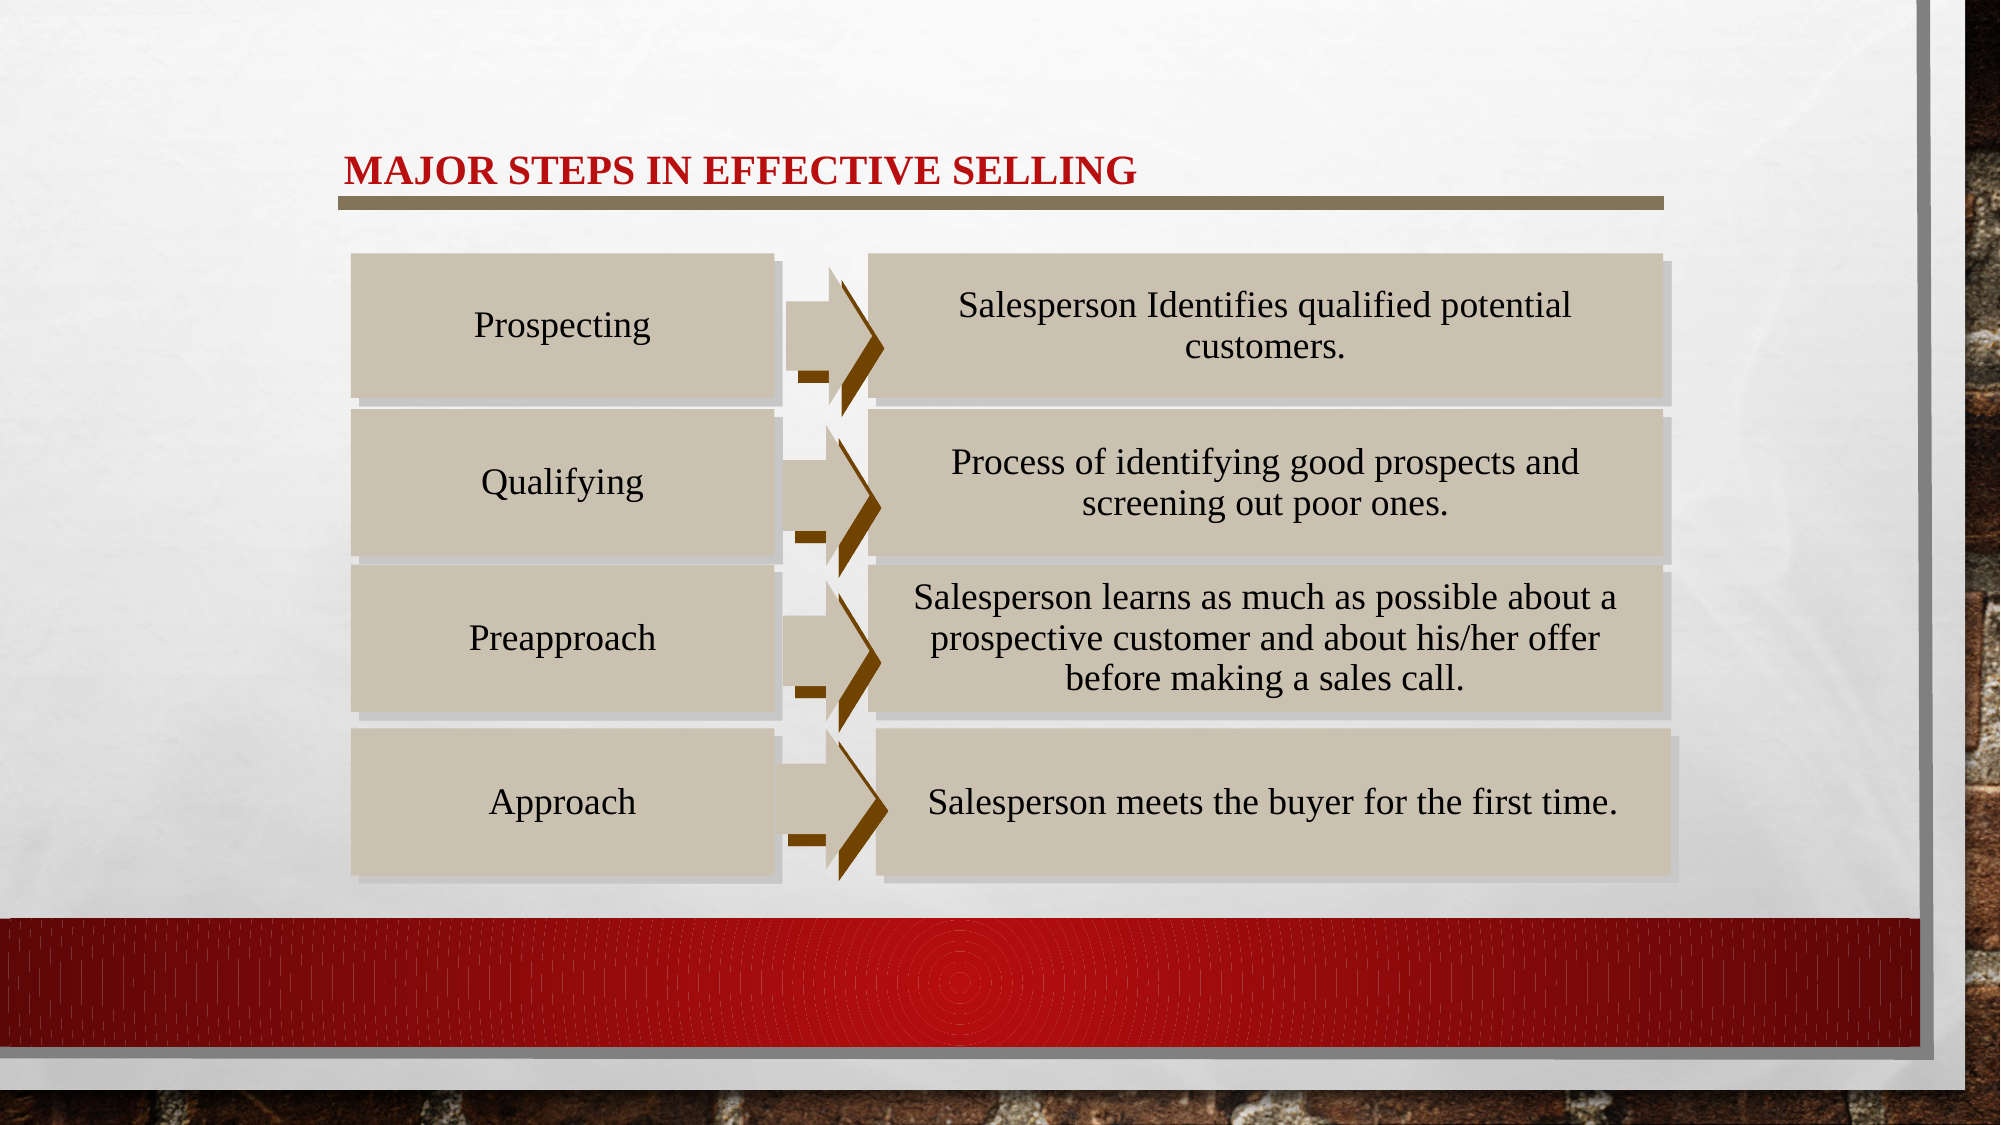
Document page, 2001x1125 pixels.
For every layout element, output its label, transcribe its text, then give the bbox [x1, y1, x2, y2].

text_box Salesperson learns as much as possible about a prospective customer and about his/her offer before making a sales call. [868, 564, 1664, 712]
title Major Steps in Effective Selling [297, 0, 1686, 224]
picture [0, 0, 2000, 1125]
text_box Process of identifying good prospects and screening out poor ones. [868, 409, 1664, 557]
text_box [249, 231, 1750, 398]
text_box Prospecting [350, 253, 775, 398]
text_box Salesperson Identifies qualified potential customers. [868, 253, 1664, 398]
text_box Preapproach [350, 564, 775, 712]
text_box [775, 728, 876, 870]
text_box [782, 580, 870, 722]
text_box Qualifying [350, 409, 775, 557]
text_box [338, 196, 1664, 209]
text_box [785, 266, 873, 406]
text_box Approach [350, 728, 775, 876]
text_box Salesperson meets the buyer for the first time. [875, 728, 1671, 876]
text_box [782, 424, 870, 567]
